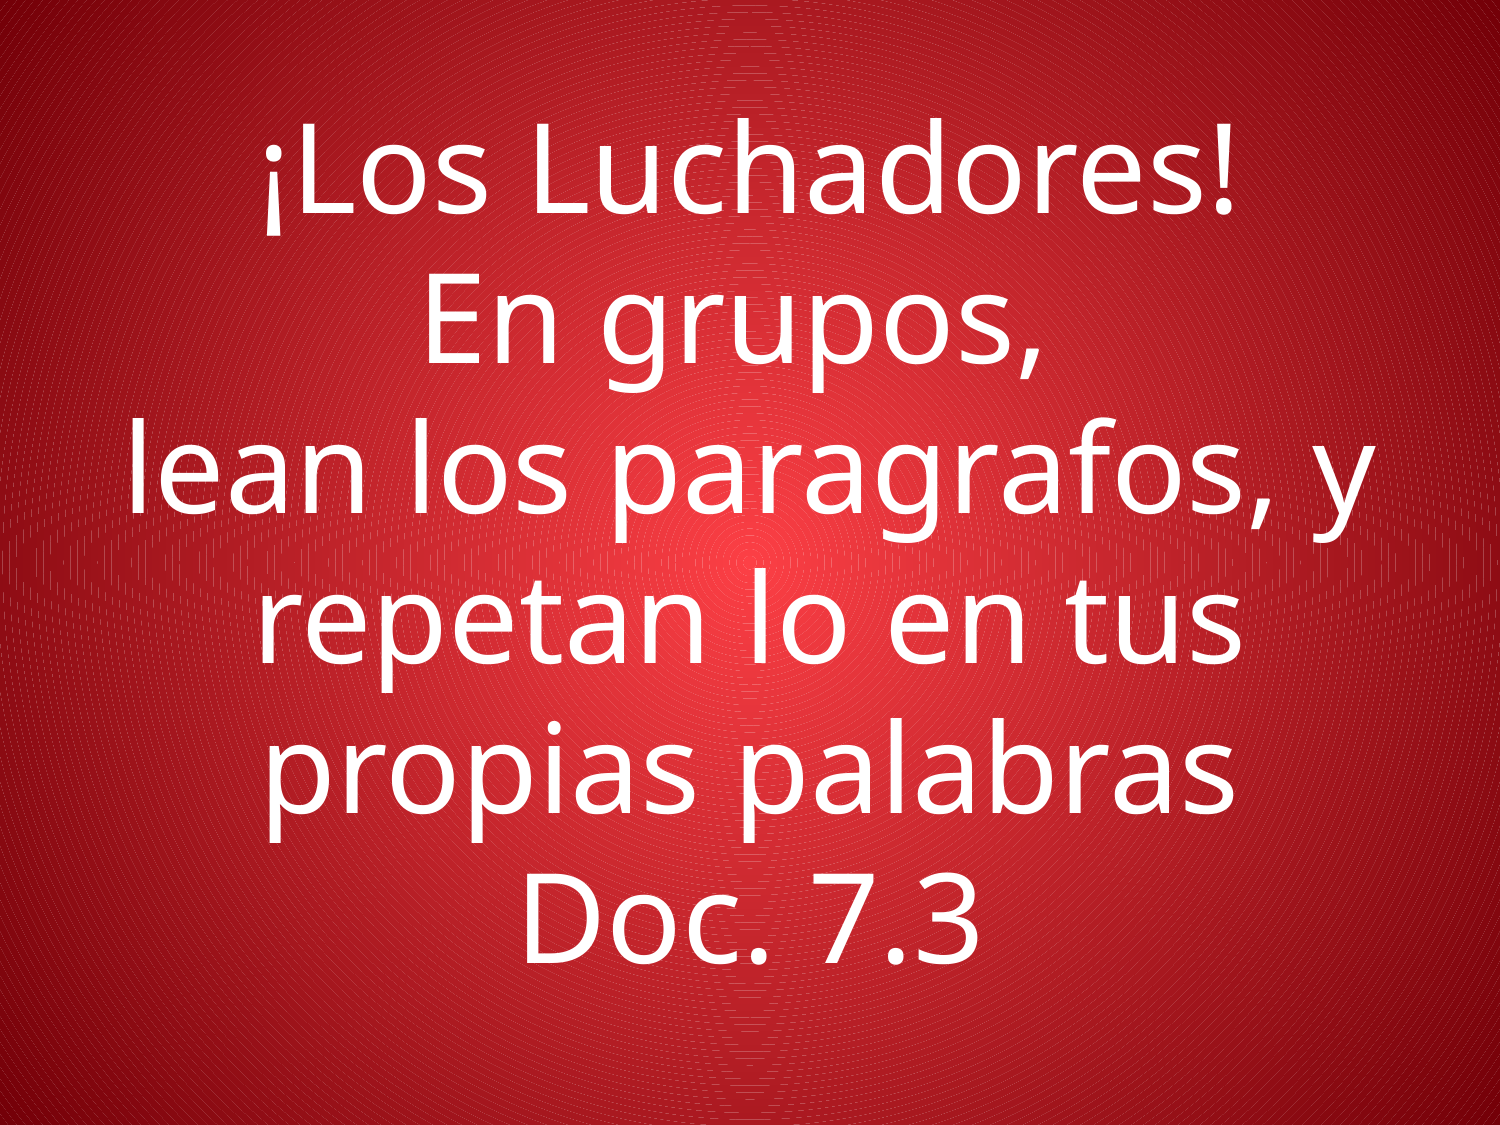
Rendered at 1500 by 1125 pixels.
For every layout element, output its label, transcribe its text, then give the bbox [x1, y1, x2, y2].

title ¡Los Luchadores! En grupos, lean los paragrafos, y repetan lo en tus propias palabras Doc. 7.3 [75, 45, 1425, 1032]
